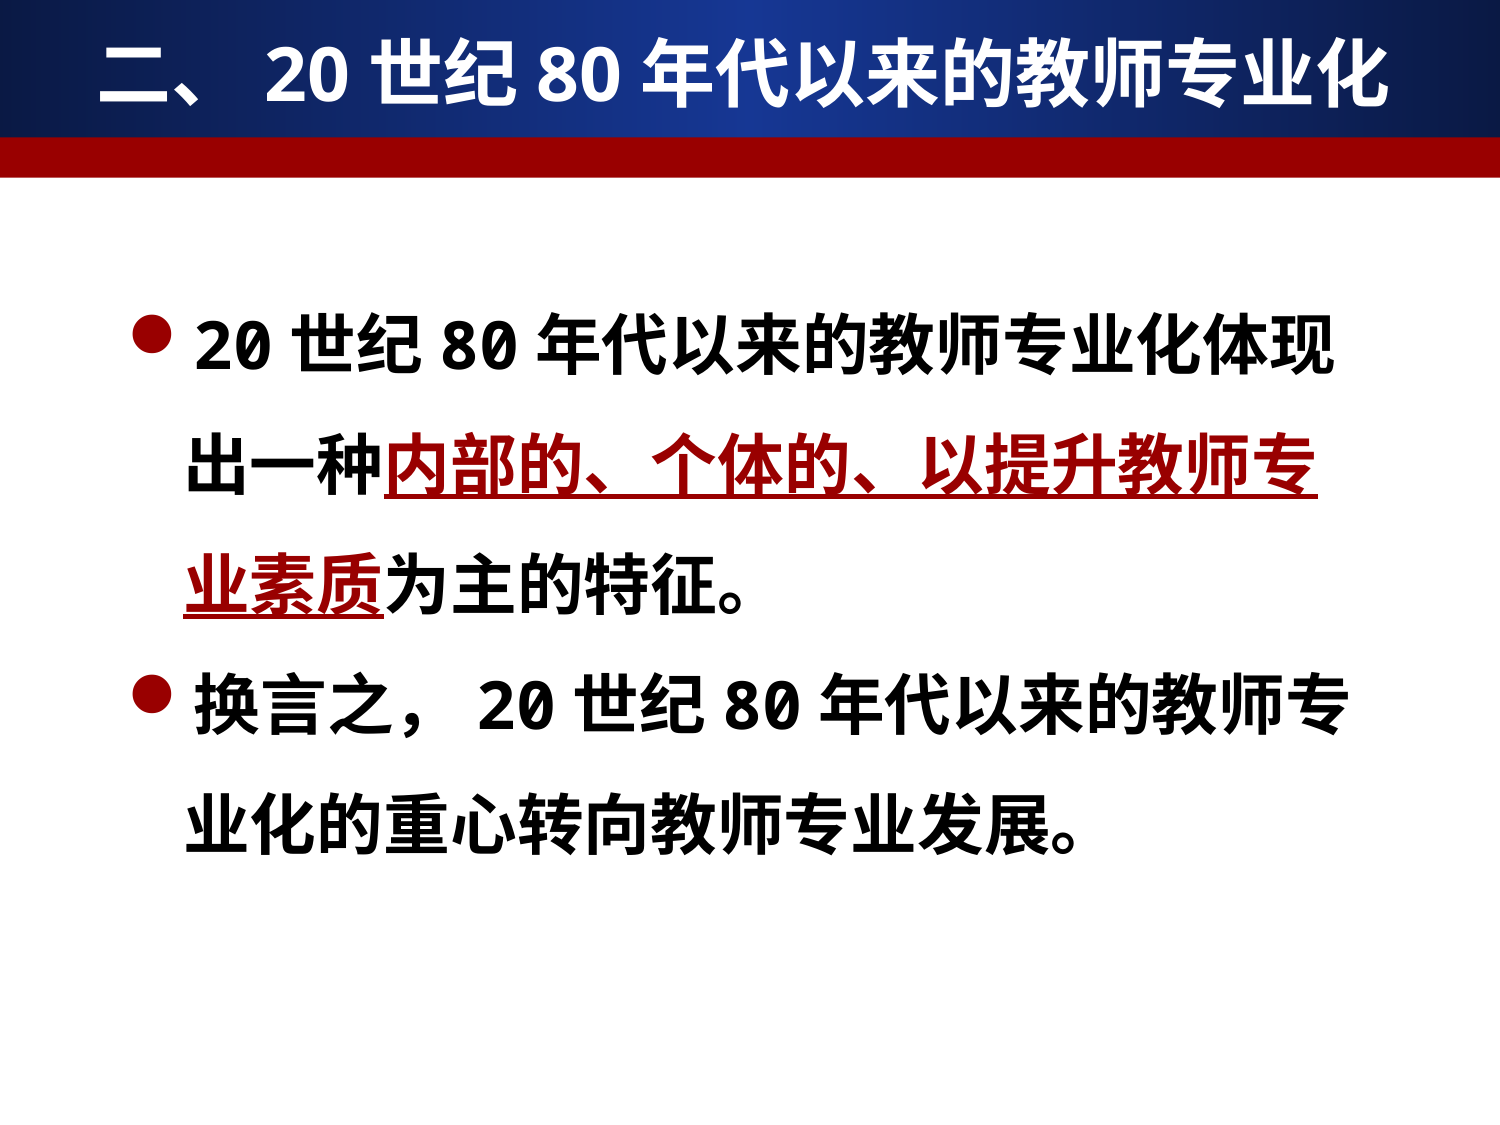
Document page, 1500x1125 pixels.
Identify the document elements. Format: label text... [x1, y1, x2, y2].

title 二、20世纪80年代以来的教师专业化 [50, 24, 1438, 118]
list 20世纪80年代以来的教师专业化体现出一种内部的、个体的、以提升教师专业素质为主的特征。 换言之，20世纪80年代以来的教师专业化的重心转向教师专业发展。 [112, 255, 1388, 941]
